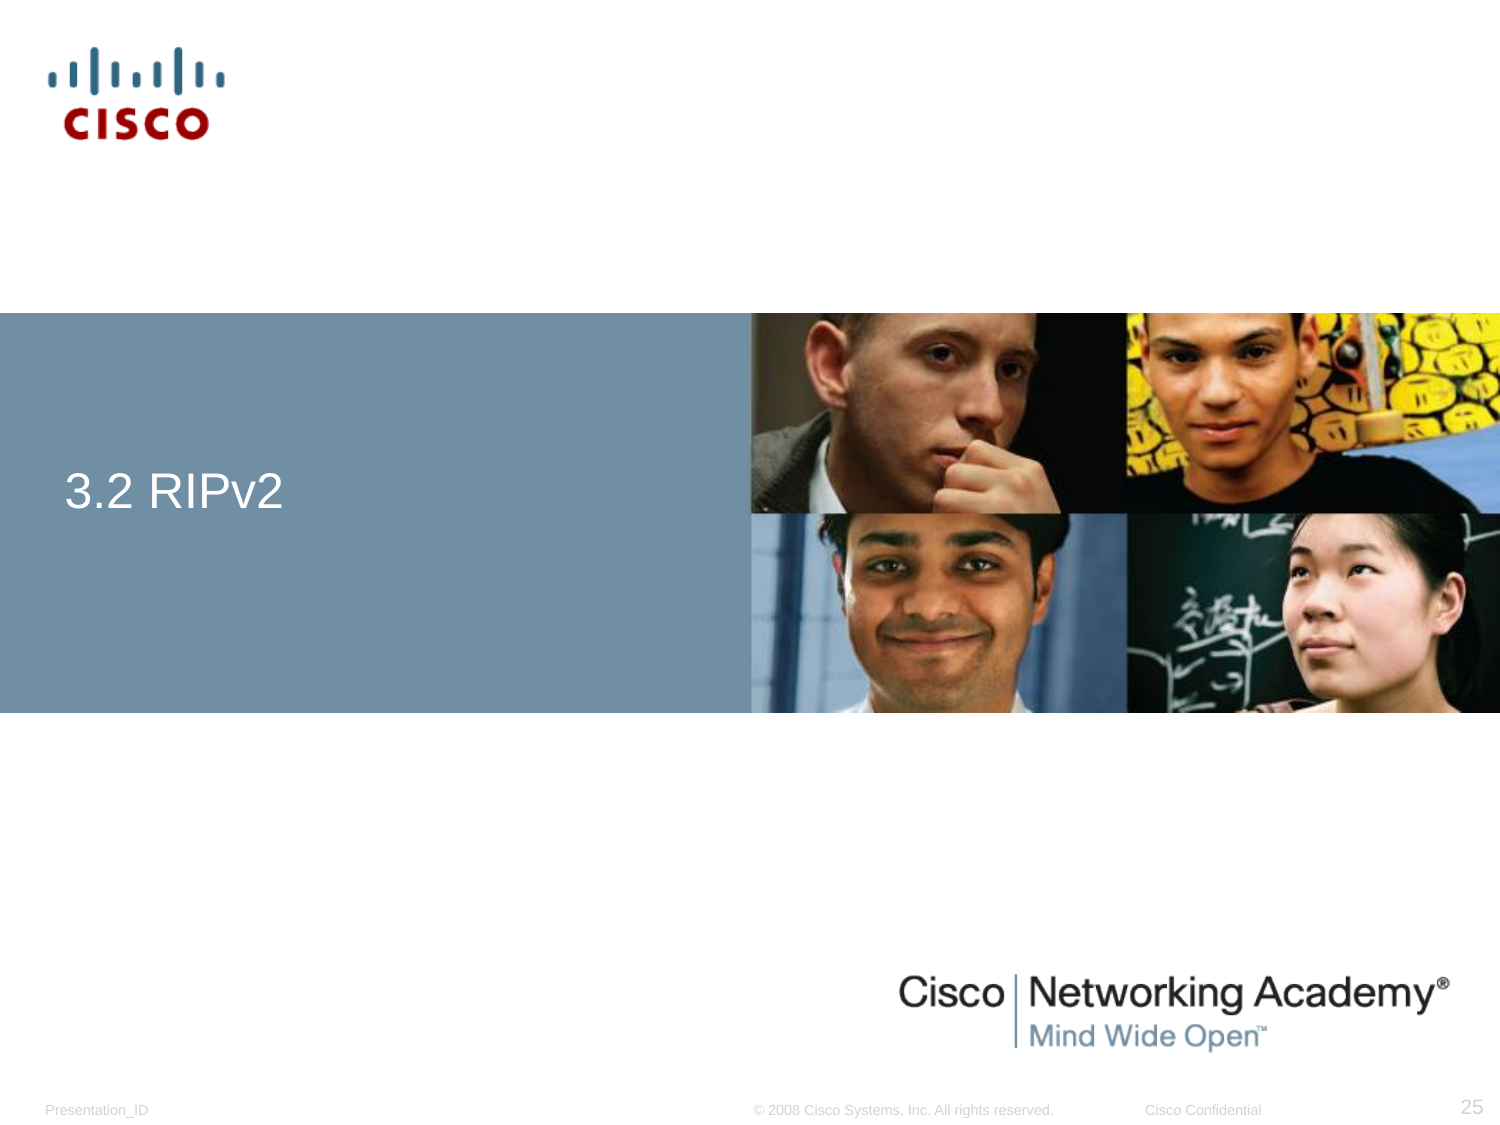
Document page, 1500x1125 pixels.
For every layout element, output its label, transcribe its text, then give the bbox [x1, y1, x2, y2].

picture [0, 313, 1500, 713]
picture [40, 19, 233, 168]
title 3.2 RIPv2 [51, 371, 684, 615]
picture [899, 974, 1450, 1053]
